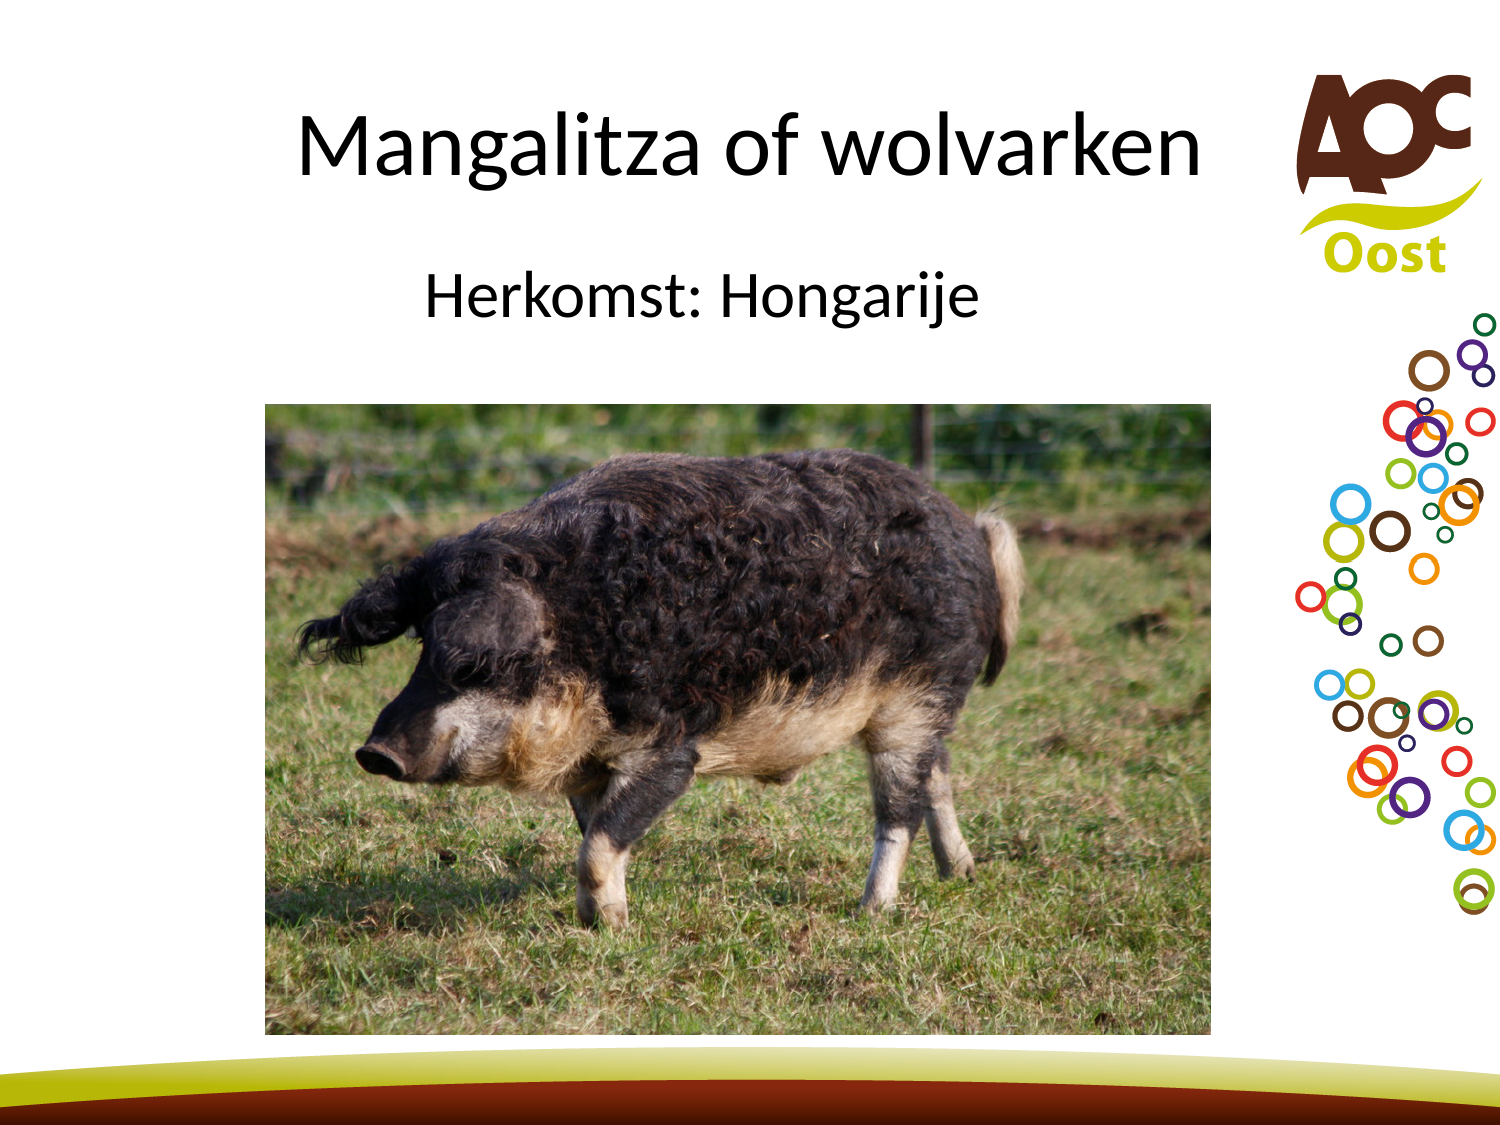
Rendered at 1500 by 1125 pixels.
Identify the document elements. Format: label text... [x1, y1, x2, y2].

picture [0, 0, 1500, 1125]
title Mangalitza of wolvarken [75, 45, 1425, 233]
text_box Herkomst: Hongarije [265, 243, 1140, 339]
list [265, 404, 1211, 1035]
